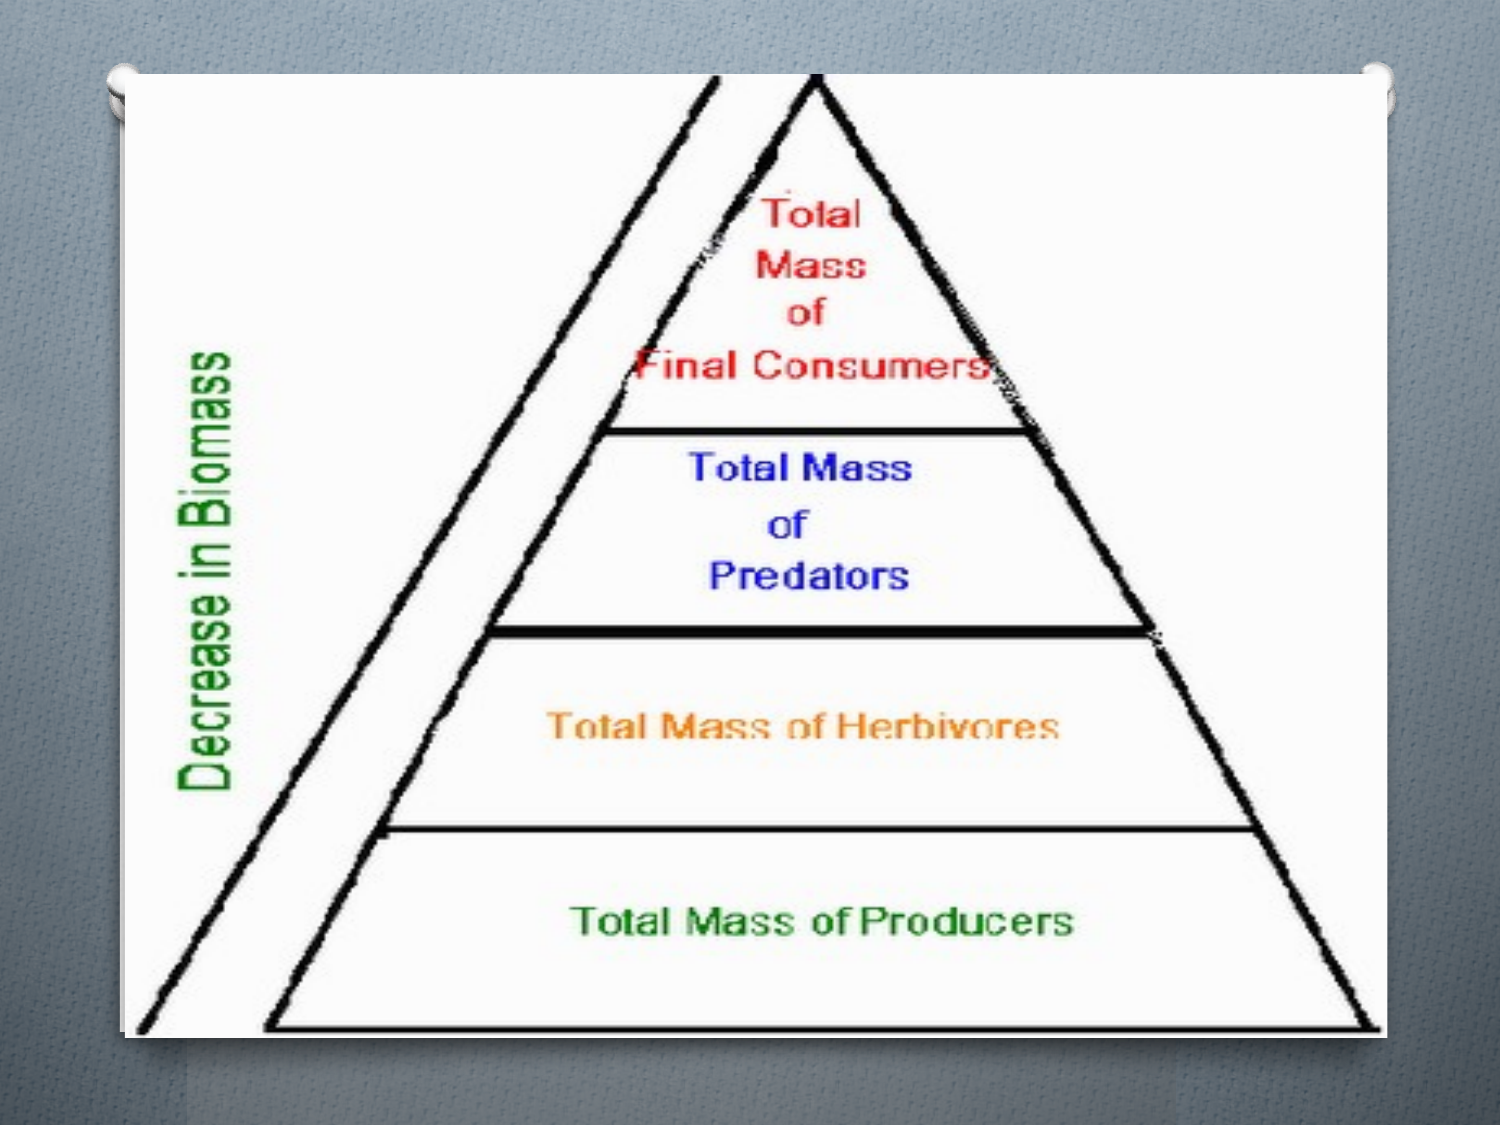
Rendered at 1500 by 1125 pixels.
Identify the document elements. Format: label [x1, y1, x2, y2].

picture [1317, 35, 1439, 142]
text_box [124, 74, 1388, 1038]
picture [75, 29, 198, 137]
